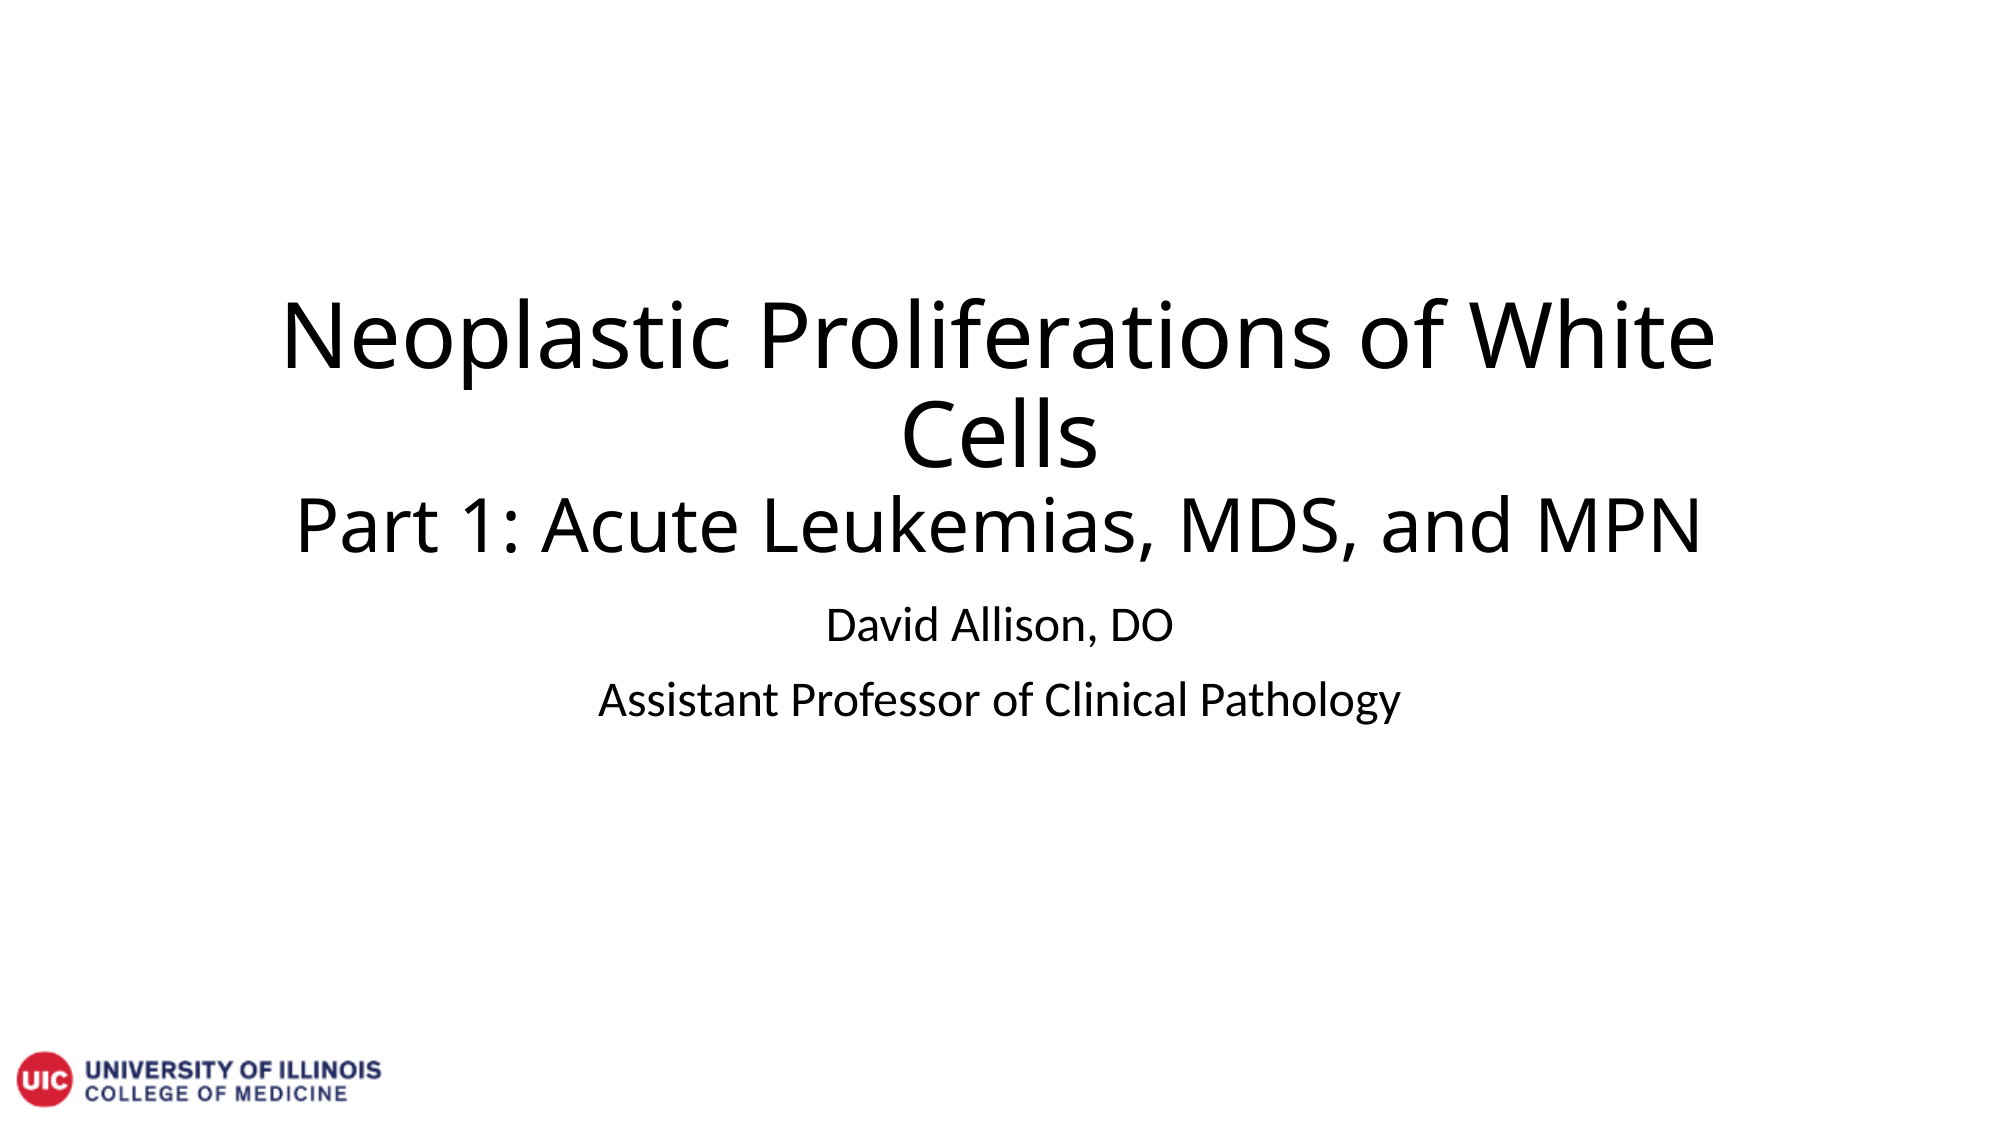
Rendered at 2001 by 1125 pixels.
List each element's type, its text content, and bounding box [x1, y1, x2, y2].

title Neoplastic Proliferations of White Cells Part 1: Acute Leukemias, MDS, and MPN [249, 184, 1750, 576]
picture [0, 1039, 402, 1125]
subtitle David Allison, DO Assistant Professor of Clinical Pathology [249, 590, 1750, 863]
